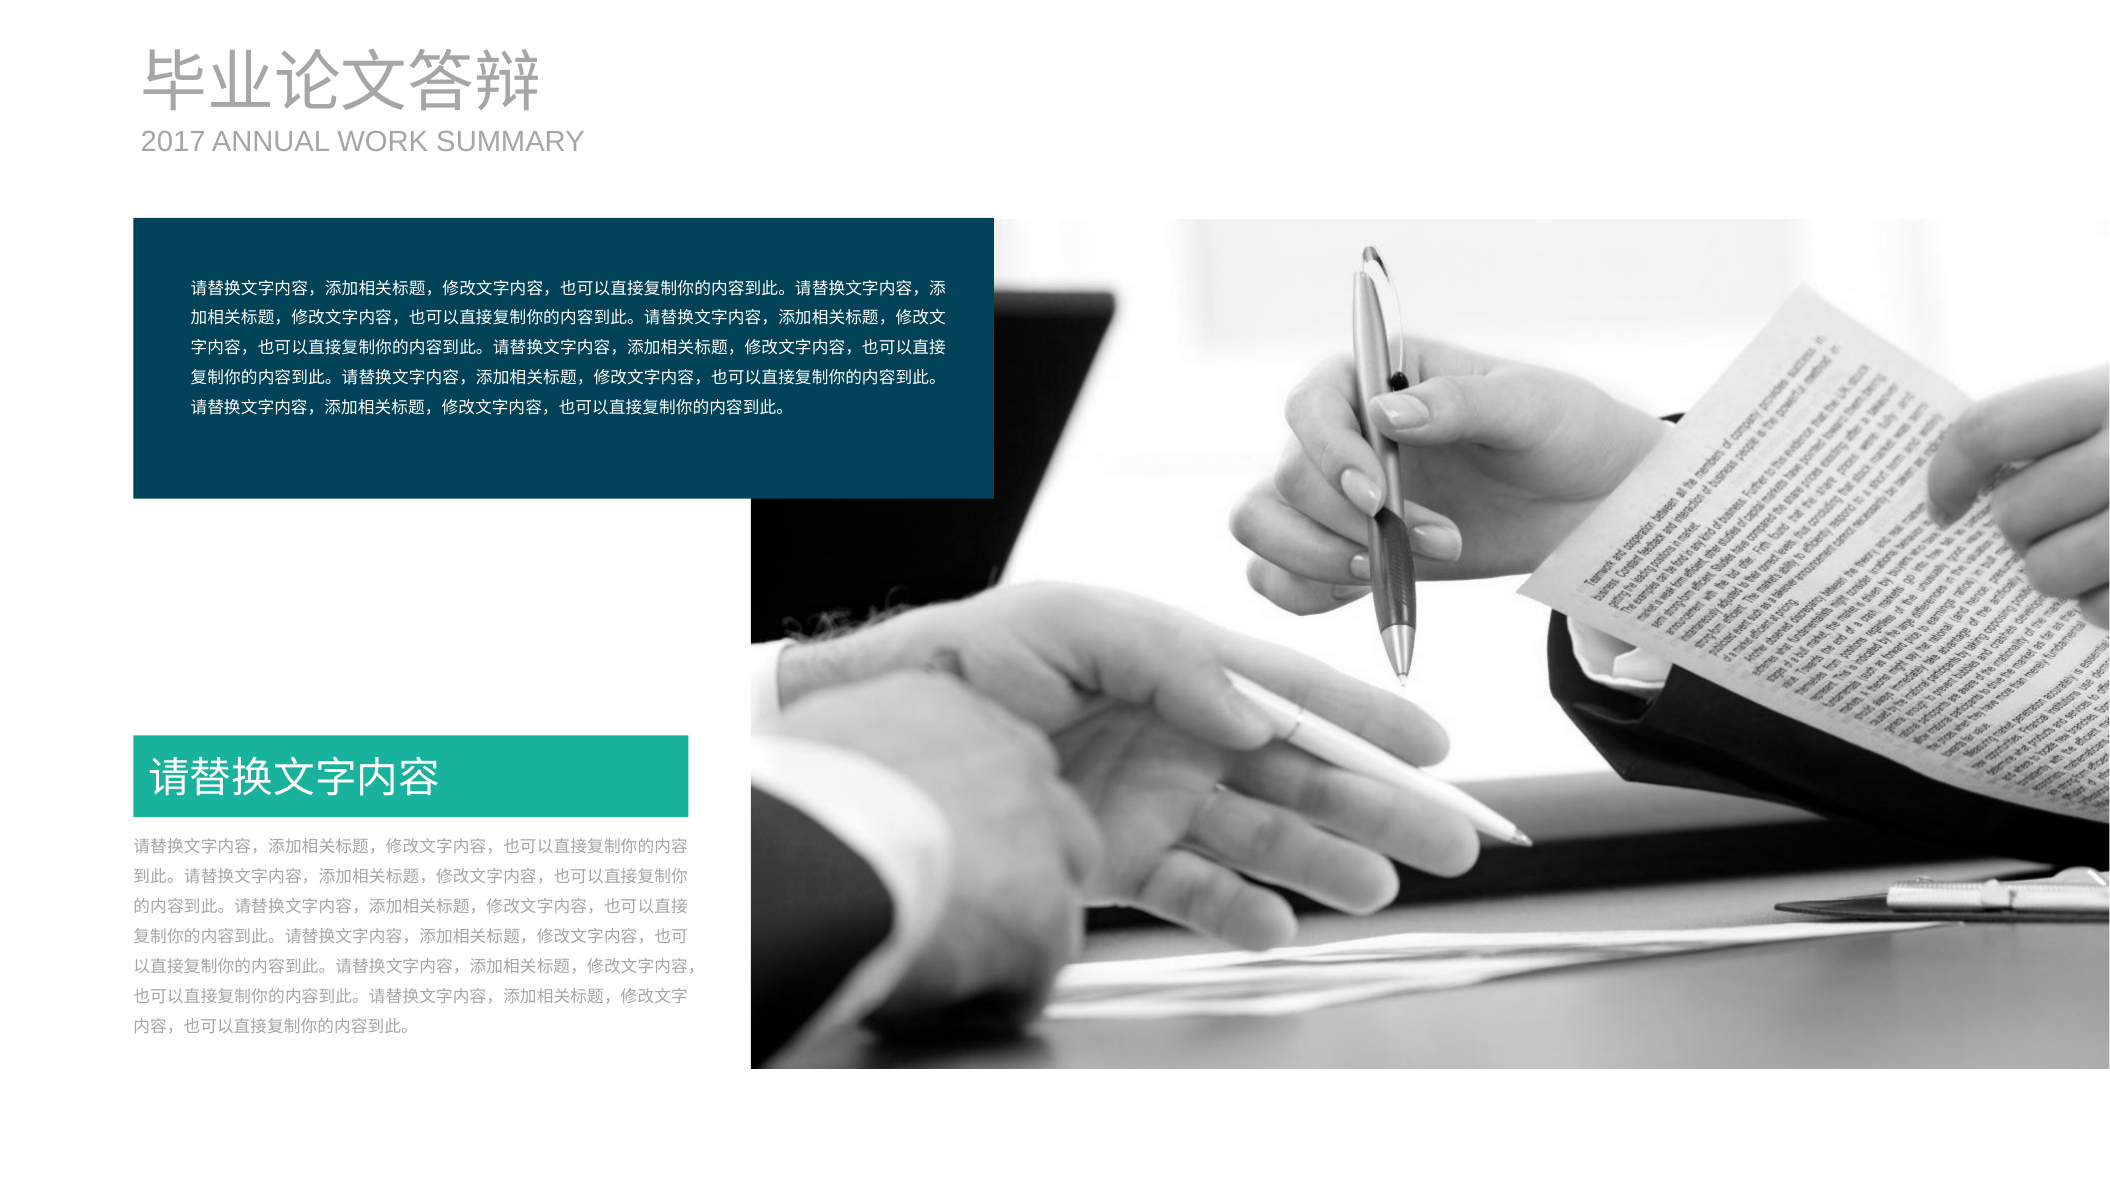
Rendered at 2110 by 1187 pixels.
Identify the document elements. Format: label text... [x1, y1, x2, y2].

text_box 毕业论文答辩 [140, 38, 789, 119]
text_box 请替换文字内容 [132, 734, 689, 818]
text_box 请替换文字内容，添加相关标题，修改文字内容，也可以直接复制你的内容到此。请替换文字内容，添加相关标题，修改文字内容，也可以直接复制你的内容到此。请替换文字内容，添加相关标题，修改文字内容，也可以直接复制你的内容到此。请替换文字内容，添加相关标题，修改文字内容，也可以直接复制你的内容到此。请替换文字内容，添加相关标题，修改文字内容，也可以直接复制你的内容到此。请替换文字内容，添加相关标题，修改文字内容，也可以直接复制你的内容到此。 [133, 825, 689, 1036]
text_box 2017 ANNUAL WORK SUMMARY [140, 122, 602, 158]
text_box 请替换文字内容，添加相关标题，修改文字内容，也可以直接复制你的内容到此。请替换文字内容，添加相关标题，修改文字内容，也可以直接复制你的内容到此。请替换文字内容，添加相关标题，修改文字内容，也可以直接复制你的内容到此。请替换文字内容，添加相关标题，修改文字内容，也可以直接复制你的内容到此。请替换文字内容，添加相关标题，修改文字内容，也可以直接复制你的内容到此。请替换文字内容，添加相关标题，修改文字内容，也可以直接复制你的内容到此。 [190, 267, 947, 418]
text_box [750, 218, 2110, 1069]
text_box [132, 217, 995, 500]
